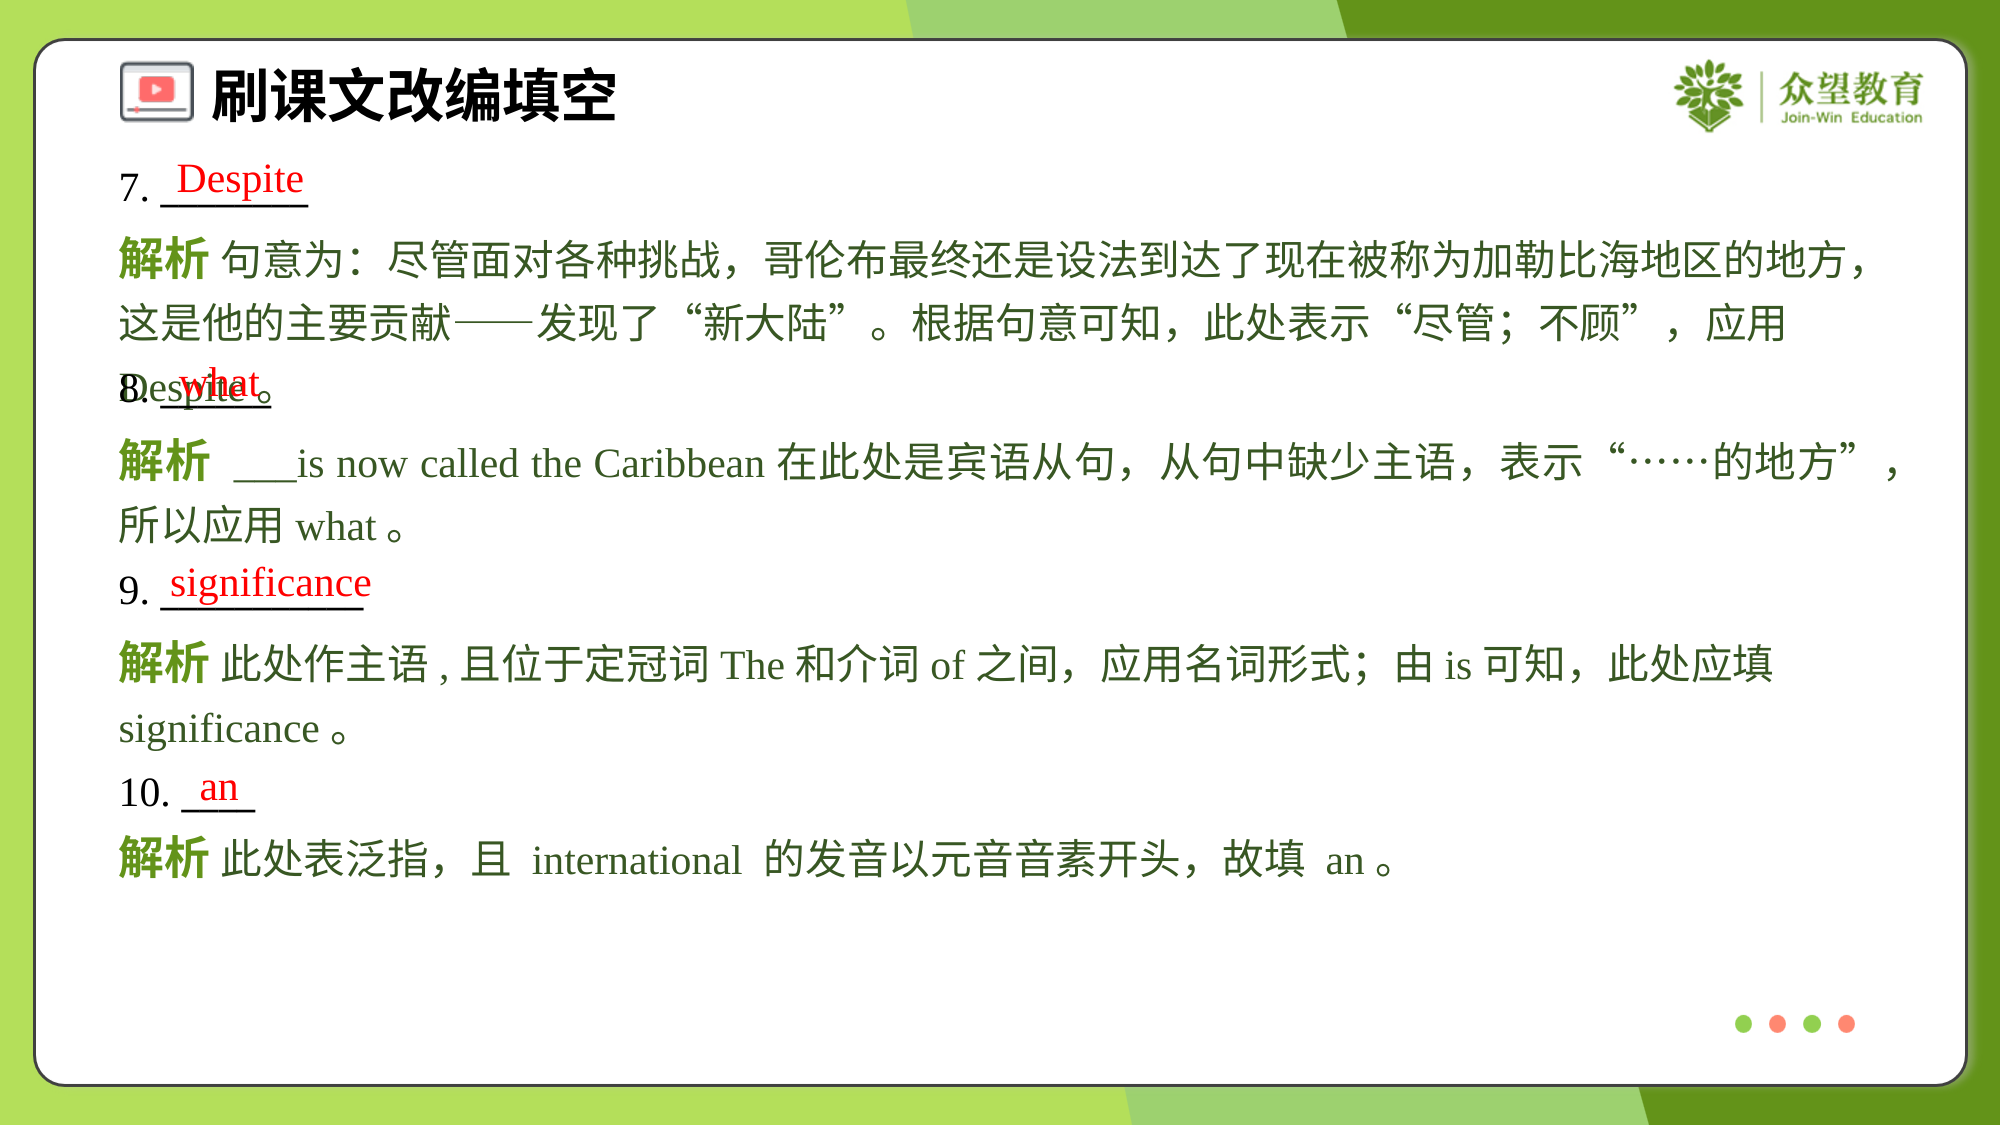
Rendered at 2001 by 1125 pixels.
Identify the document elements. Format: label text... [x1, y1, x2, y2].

text_box 解析 ___is now called the Caribbean在此处是宾语从句，从句中缺少主语，表示“……的地方”，所以应用what。 [118, 417, 1883, 545]
text_box 解析 此处表泛指，且 international 的发音以元音音素开头，故填 an。 [118, 815, 1883, 878]
text_box an [195, 746, 244, 804]
text_box what [174, 342, 265, 400]
text_box 解析 句意为：尽管面对各种挑战，哥伦布最终还是设法到达了现在被称为加勒比海地区的地方，这是他的主要贡献——发现了“新大陆”。根据句意可知，此处表示“尽管；不顾”，应用Despite。 [118, 215, 1883, 343]
text_box Despite [172, 138, 309, 197]
picture [0, 0, 2000, 1125]
text_box 9. ___________ [118, 550, 1883, 608]
text_box 解析 此处作主语,且位于定冠词The和介词of之间，应用名词形式；由is可知，此处应填significance。 [118, 619, 1883, 747]
text_box significance [165, 542, 377, 600]
text_box 10. ____ [118, 752, 1883, 810]
text_box 8. ______ [118, 348, 1883, 406]
text_box 7. ________ [118, 146, 1883, 204]
